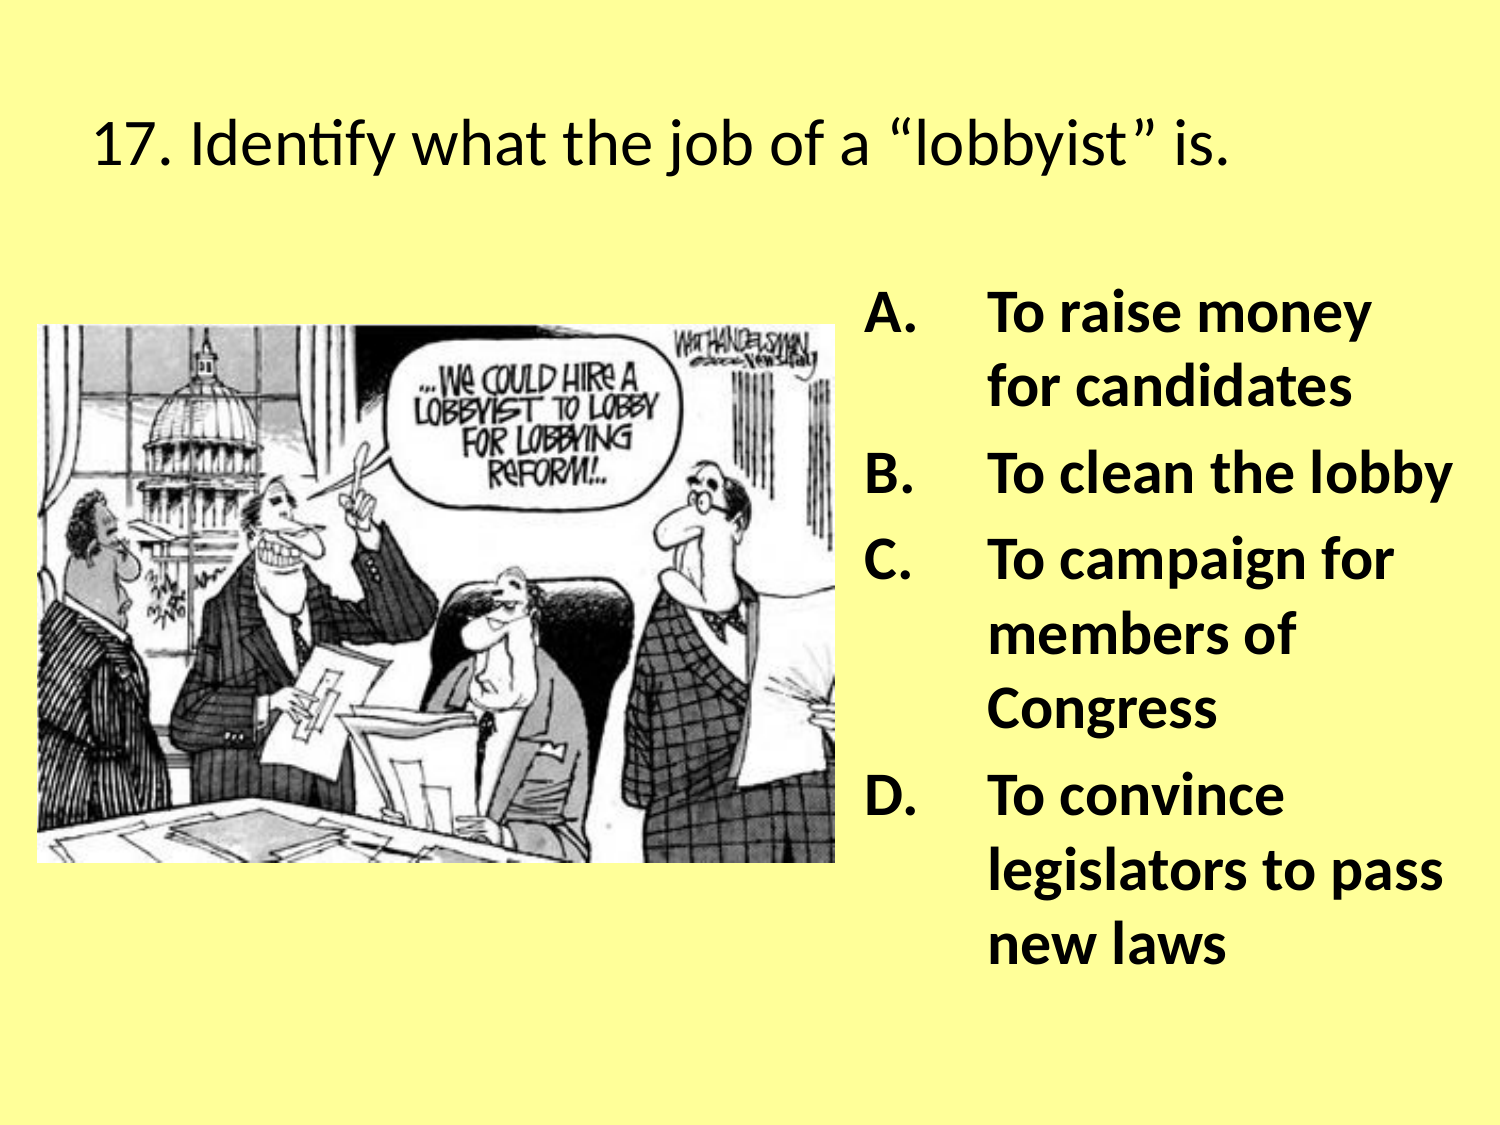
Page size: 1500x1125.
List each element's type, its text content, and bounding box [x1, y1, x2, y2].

list To raise money for candidates To clean the lobby To campaign for members of Congress To convince legislators to pass new laws [849, 262, 1475, 1005]
picture [37, 324, 835, 863]
title 17. Identify what the job of a “lobbyist” is. [75, 45, 1425, 233]
